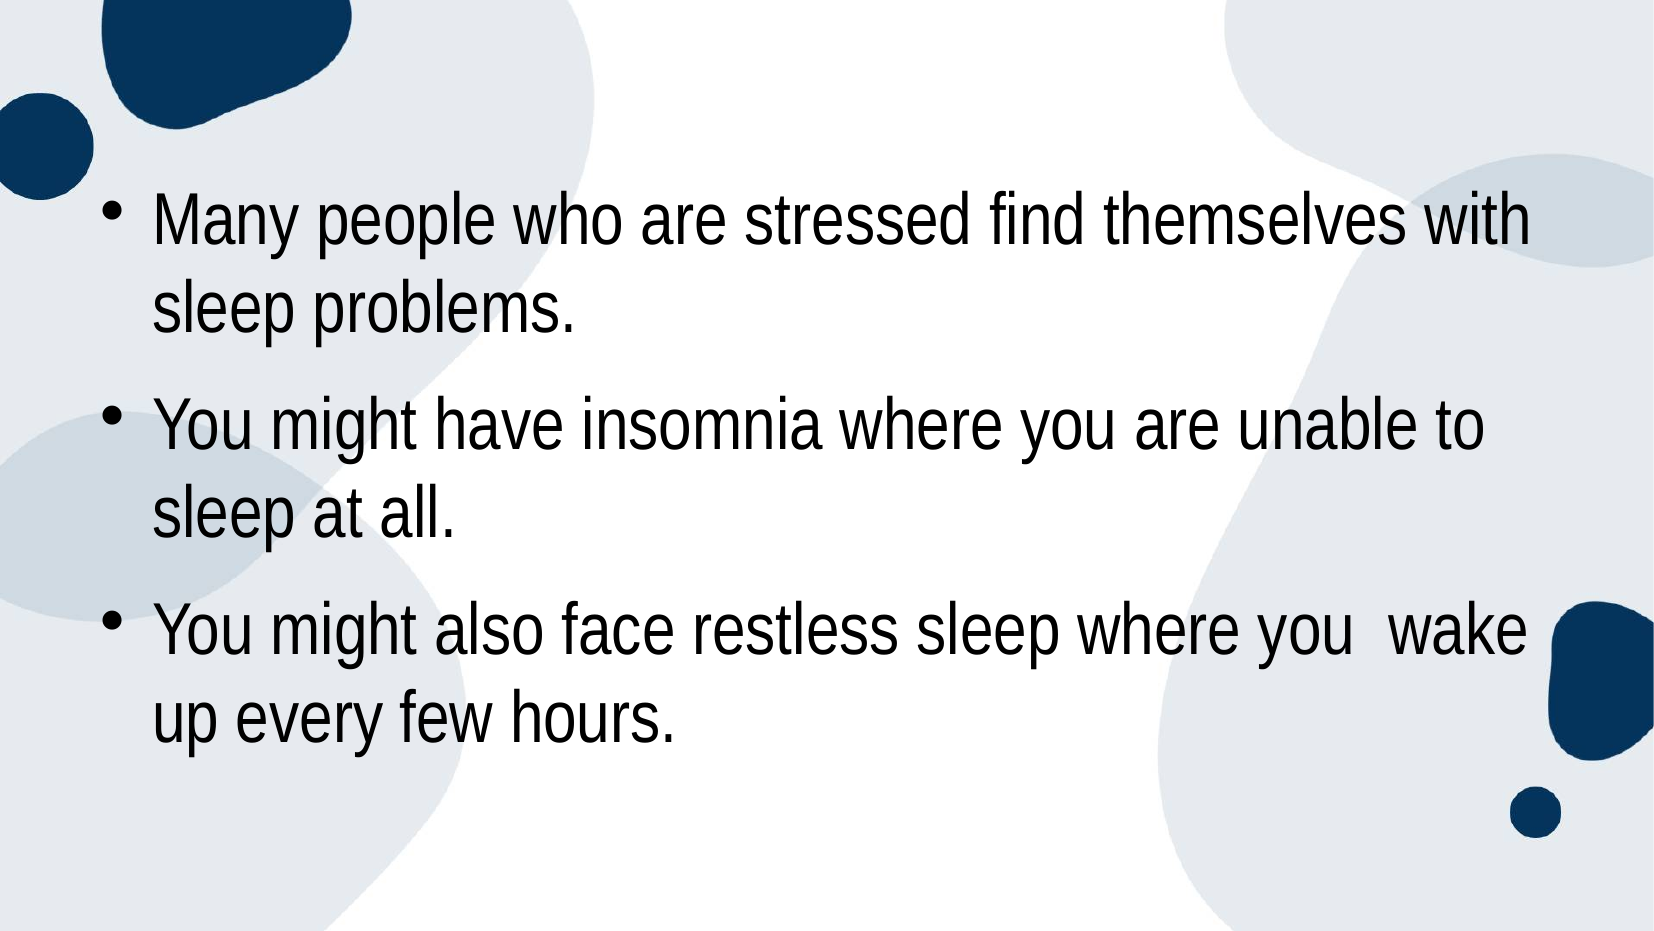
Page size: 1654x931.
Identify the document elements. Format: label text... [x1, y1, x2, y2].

text_box Many people who are stressed find themselves with sleep problems. You might have insomnia where you are unable to sleep at all. You might also face restless sleep where you wake up every few hours. [82, 170, 1571, 760]
text_box [82, 37, 1571, 170]
picture [0, 0, 1654, 931]
